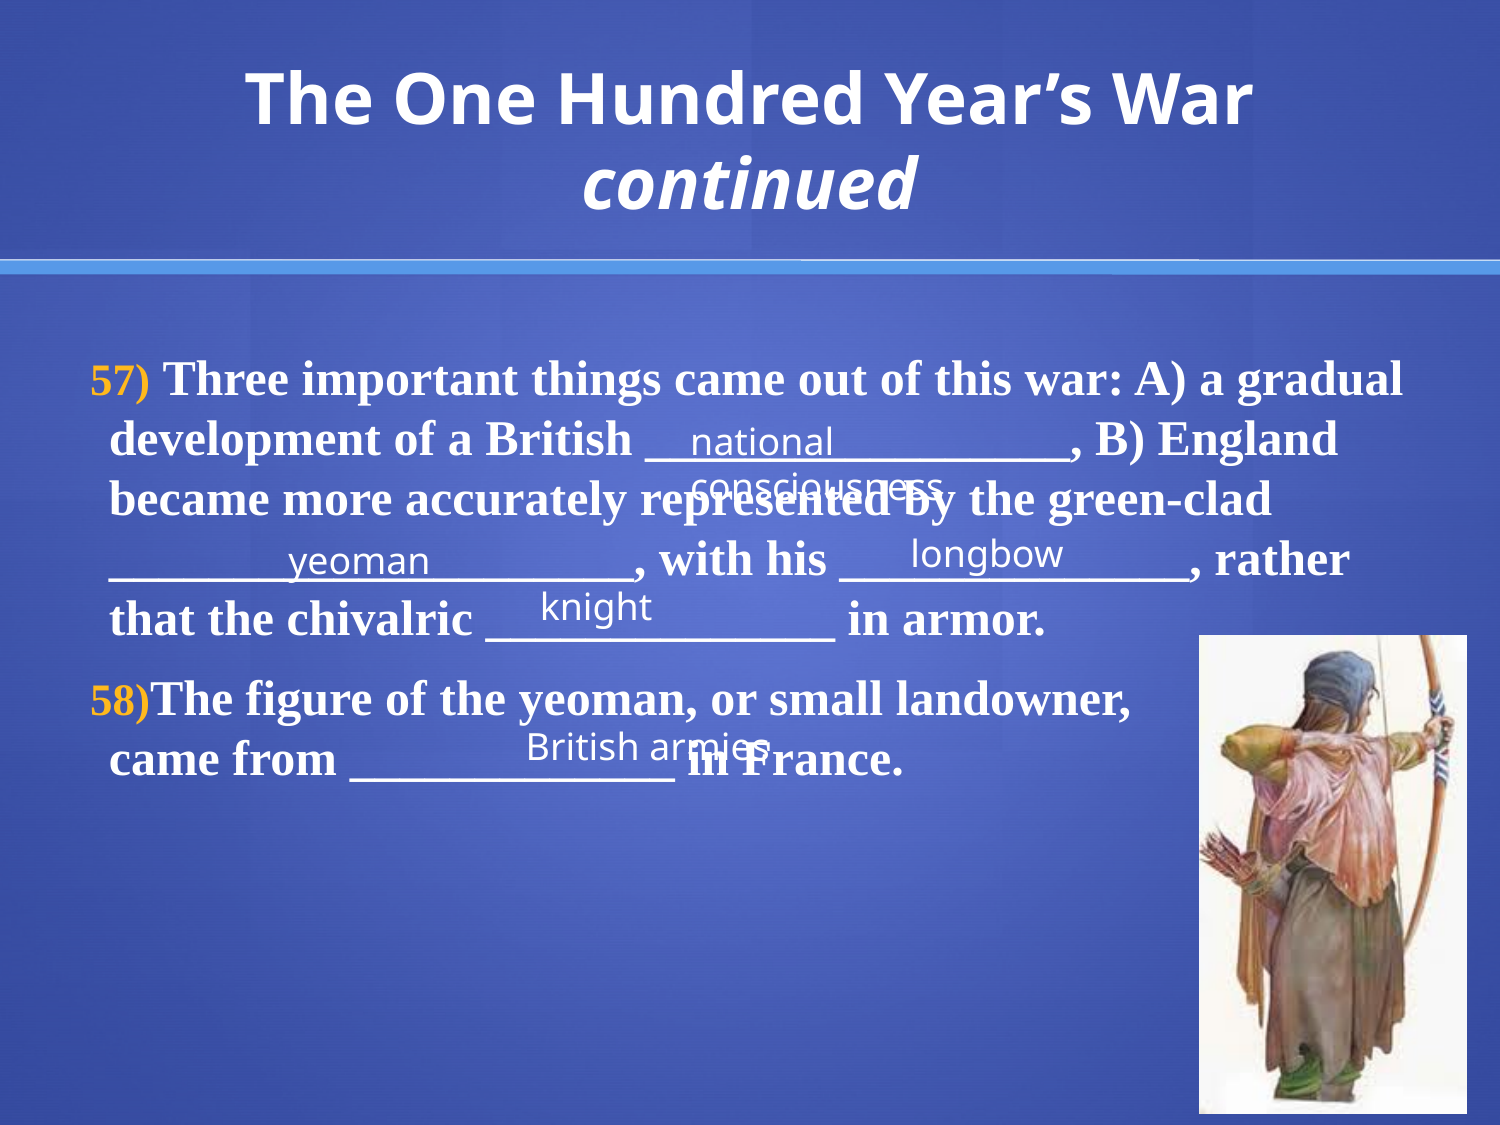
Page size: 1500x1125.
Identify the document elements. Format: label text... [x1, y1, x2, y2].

text_box British armies [510, 715, 903, 776]
list Three important things came out of this war: A) a gradual development of a British _________________, B) England became more accurately represented by the green-clad _____________________, with his ______________, rather that the chivalric ______________ in armor. The figure of the yeoman, or small landowner, came from _____________ in France. [75, 337, 1425, 988]
picture [1197, 634, 1468, 1115]
text_box yeoman [273, 529, 556, 590]
text_box national consciousness [675, 410, 1111, 516]
text_box knight [525, 575, 728, 636]
title The One Hundred Year’s War continued [75, 45, 1425, 233]
text_box longbow [895, 522, 1135, 583]
